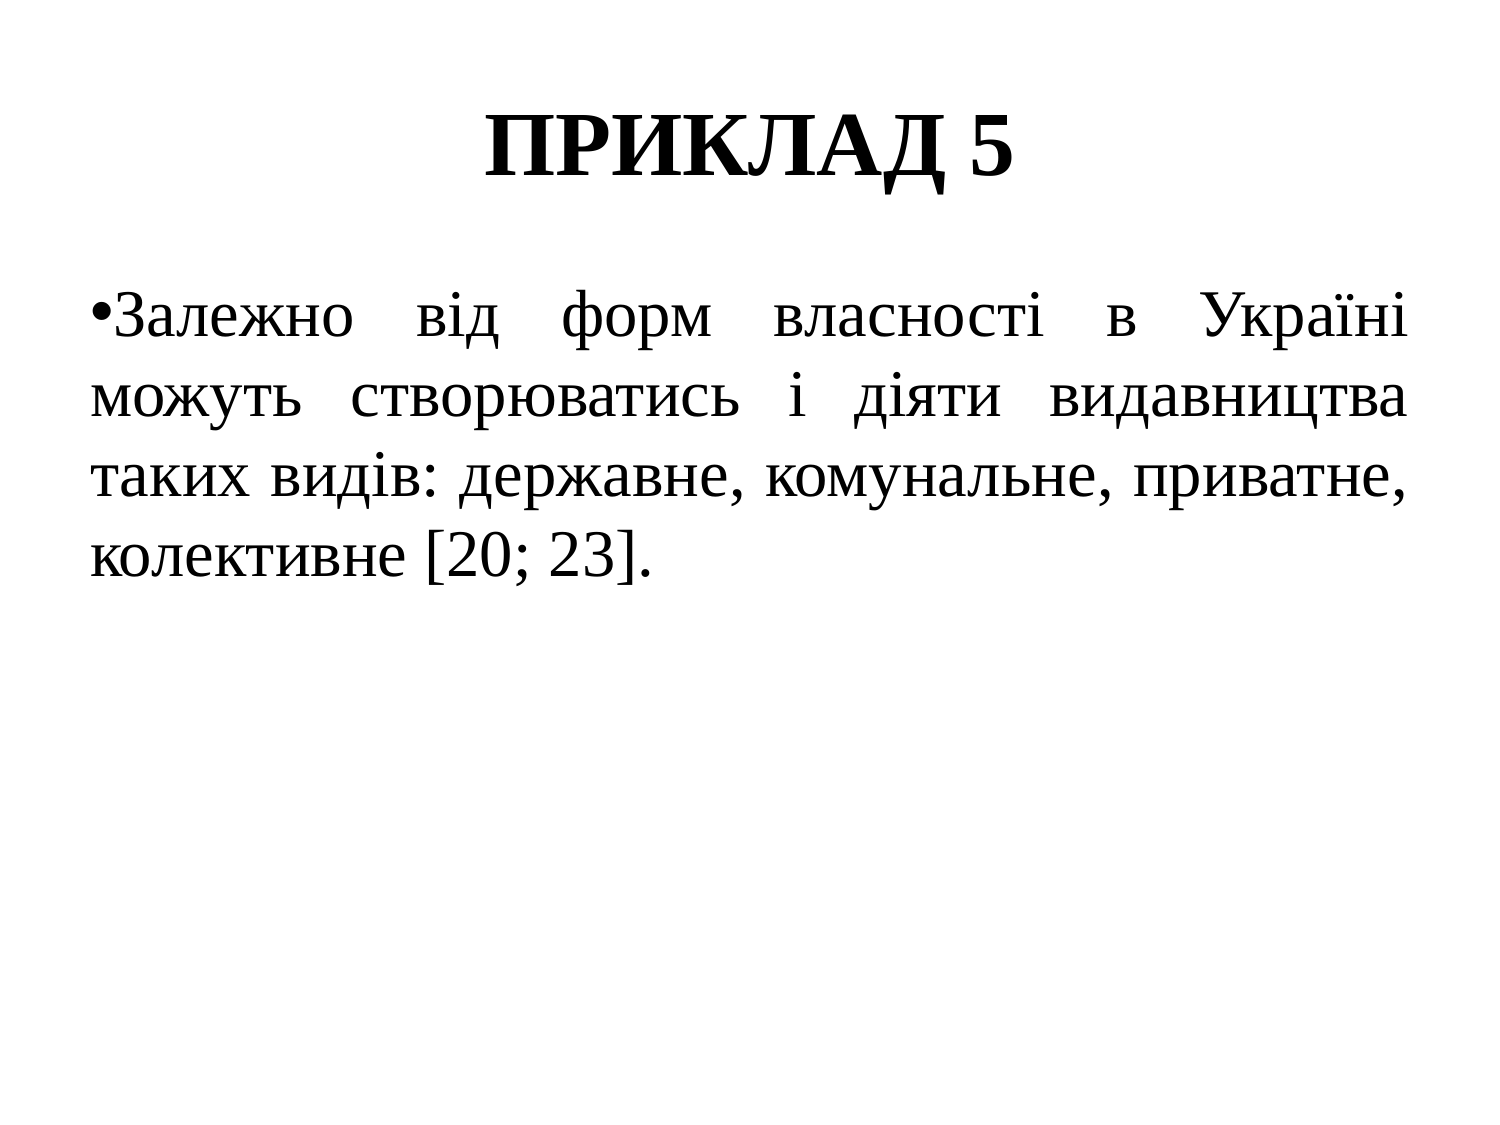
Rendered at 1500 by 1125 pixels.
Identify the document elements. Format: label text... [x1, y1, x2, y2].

title ПРИКЛАД 5 [75, 45, 1425, 233]
list Залежно від форм власності в Україні можуть створюватись і діяти видавництва таких видів: державне, комунальне, приватне, колективне [20; 23]. [75, 262, 1425, 1005]
